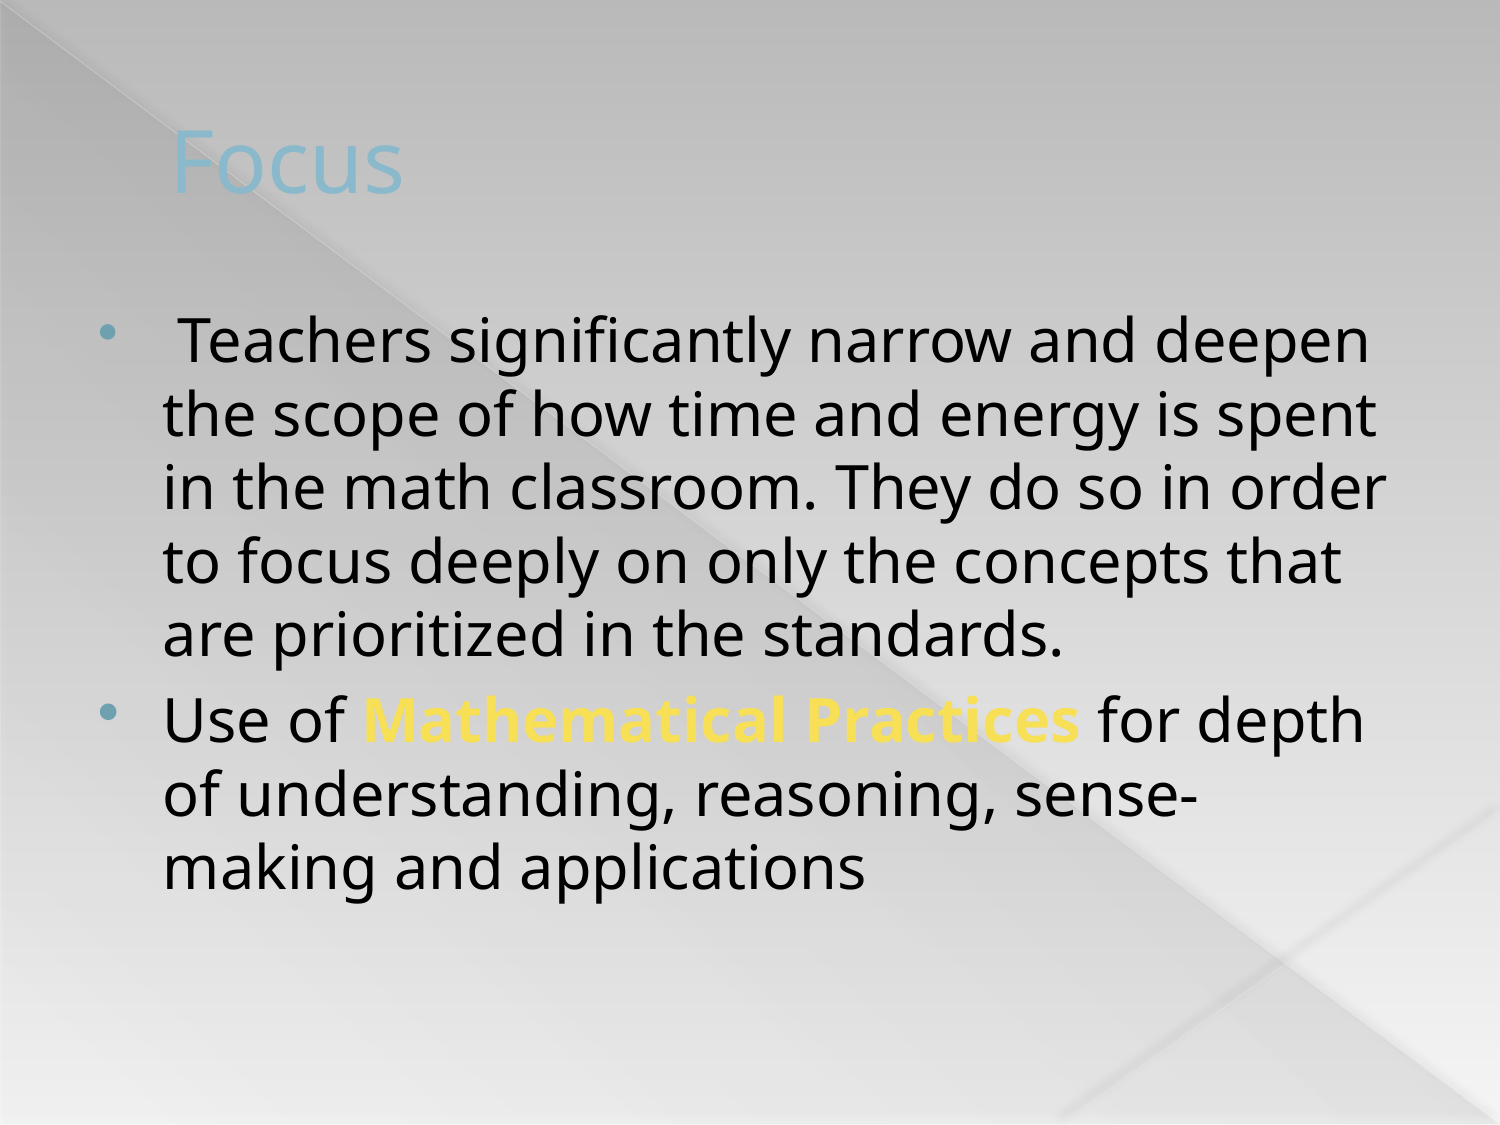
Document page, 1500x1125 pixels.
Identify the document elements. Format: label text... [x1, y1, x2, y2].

list Teachers significantly narrow and deepen the scope of how time and energy is spent in the math classroom. They do so in order to focus deeply on only the concepts that are prioritized in the standards. Use of Mathematical Practices for depth of understanding, reasoning, sense-making and applications [75, 212, 1425, 1059]
title Focus [75, 43, 1425, 212]
